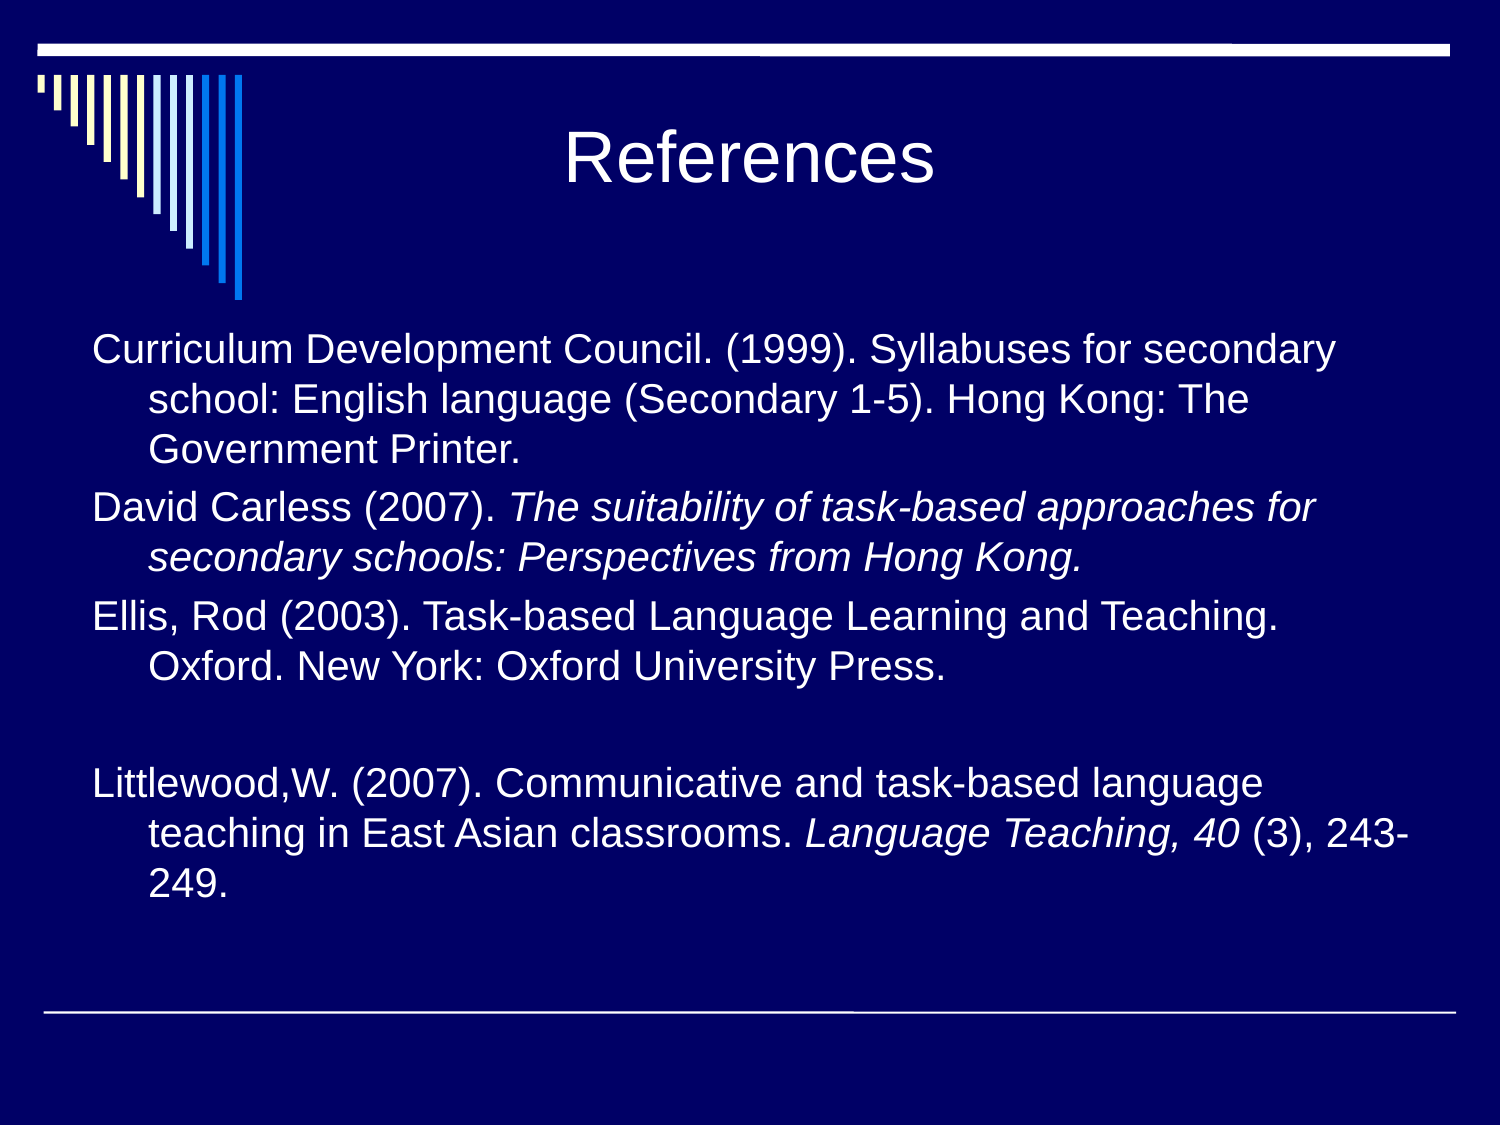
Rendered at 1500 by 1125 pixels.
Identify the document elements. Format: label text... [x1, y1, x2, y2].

list Curriculum Development Council. (1999). Syllabuses for secondary school: English language (Secondary 1-5). Hong Kong: The Government Printer. David Carless (2007). The suitability of task-based approaches for secondary schools: Perspectives from Hong Kong. Ellis, Rod (2003). Task-based Language Learning and Teaching. Oxford. New York: Oxford University Press. Littlewood,W. (2007). Communicative and task-based language teaching in East Asian classrooms. Language Teaching, 40 (3), 243-249. [76, 314, 1428, 1057]
title References [0, 89, 1500, 216]
